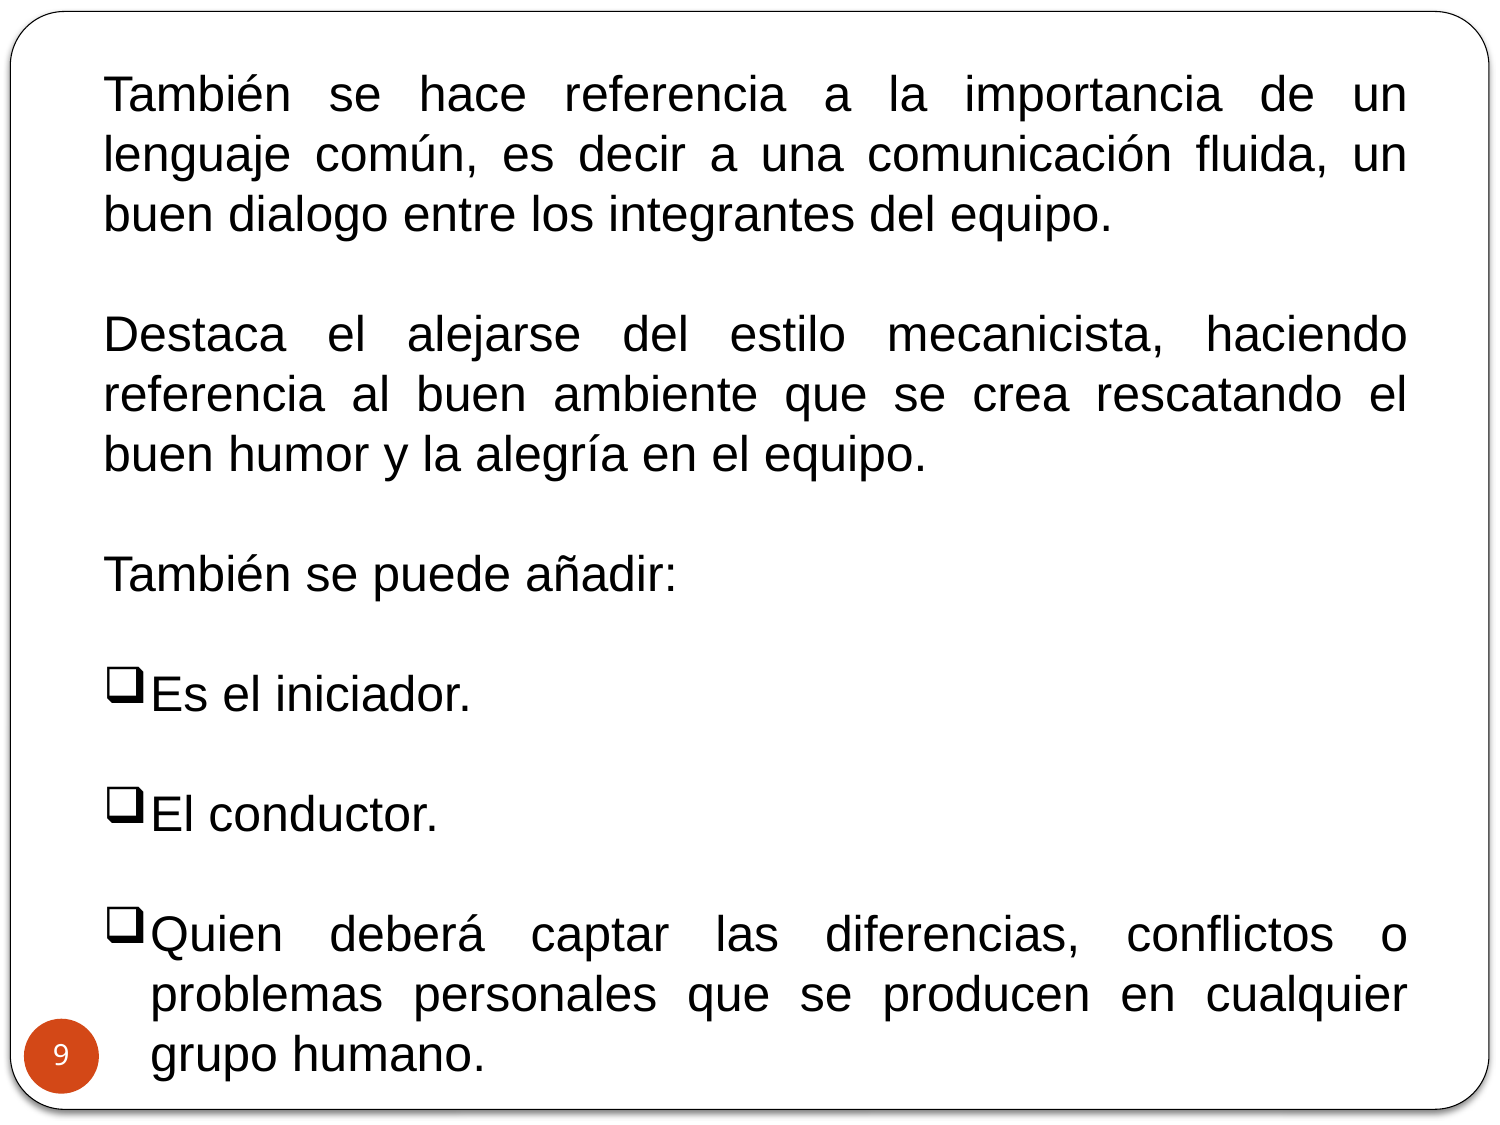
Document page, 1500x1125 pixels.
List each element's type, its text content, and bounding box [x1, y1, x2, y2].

text_box También se hace referencia a la importancia de un lenguaje común, es decir a una comunicación fluida, un buen dialogo entre los integrantes del equipo. Destaca el alejarse del estilo mecanicista, haciendo referencia al buen ambiente que se crea rescatando el buen humor y la alegría en el equipo. También se puede añadir: Es el iniciador. El conductor. Quien deberá captar las diferencias, conflictos o problemas personales que se producen en cualquier grupo humano. [88, 54, 1424, 1090]
slide_number 9 [23, 1018, 99, 1094]
